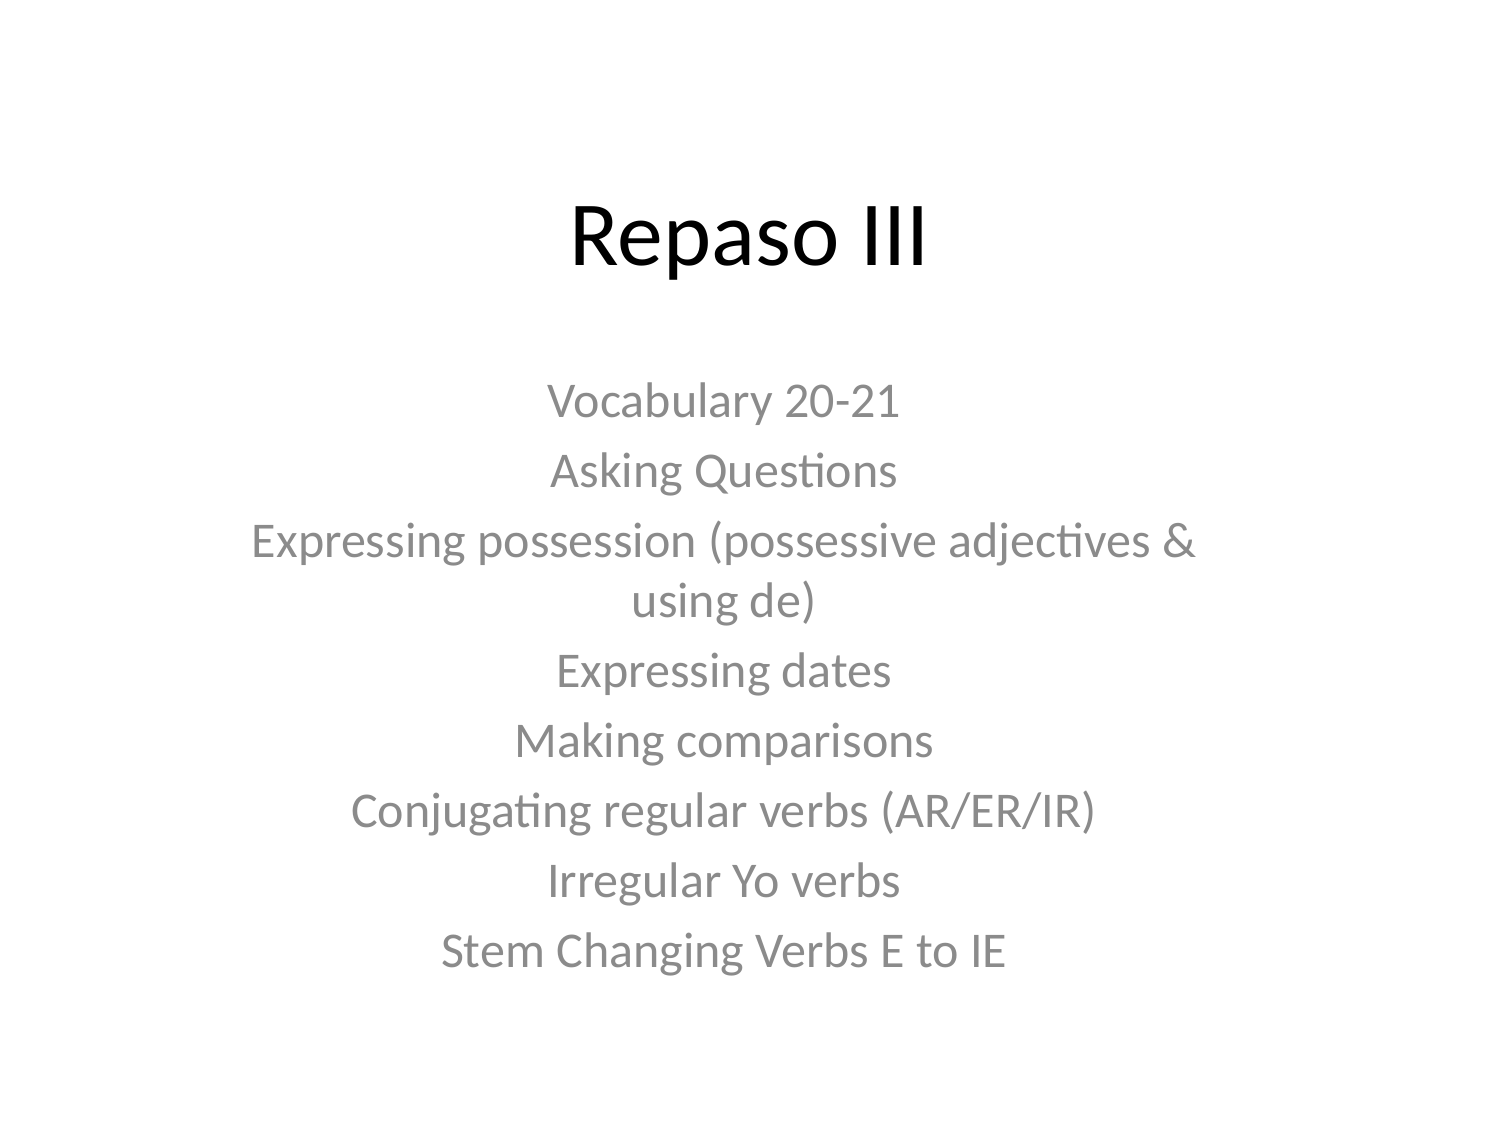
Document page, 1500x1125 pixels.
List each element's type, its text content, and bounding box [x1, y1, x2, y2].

title Repaso III [112, 108, 1388, 350]
subtitle Vocabulary 20-21 Asking Questions Expressing possession (possessive adjectives & using de) Expressing dates Making comparisons Conjugating regular verbs (AR/ER/IR) Irregular Yo verbs Stem Changing Verbs E to IE [199, 290, 1250, 578]
